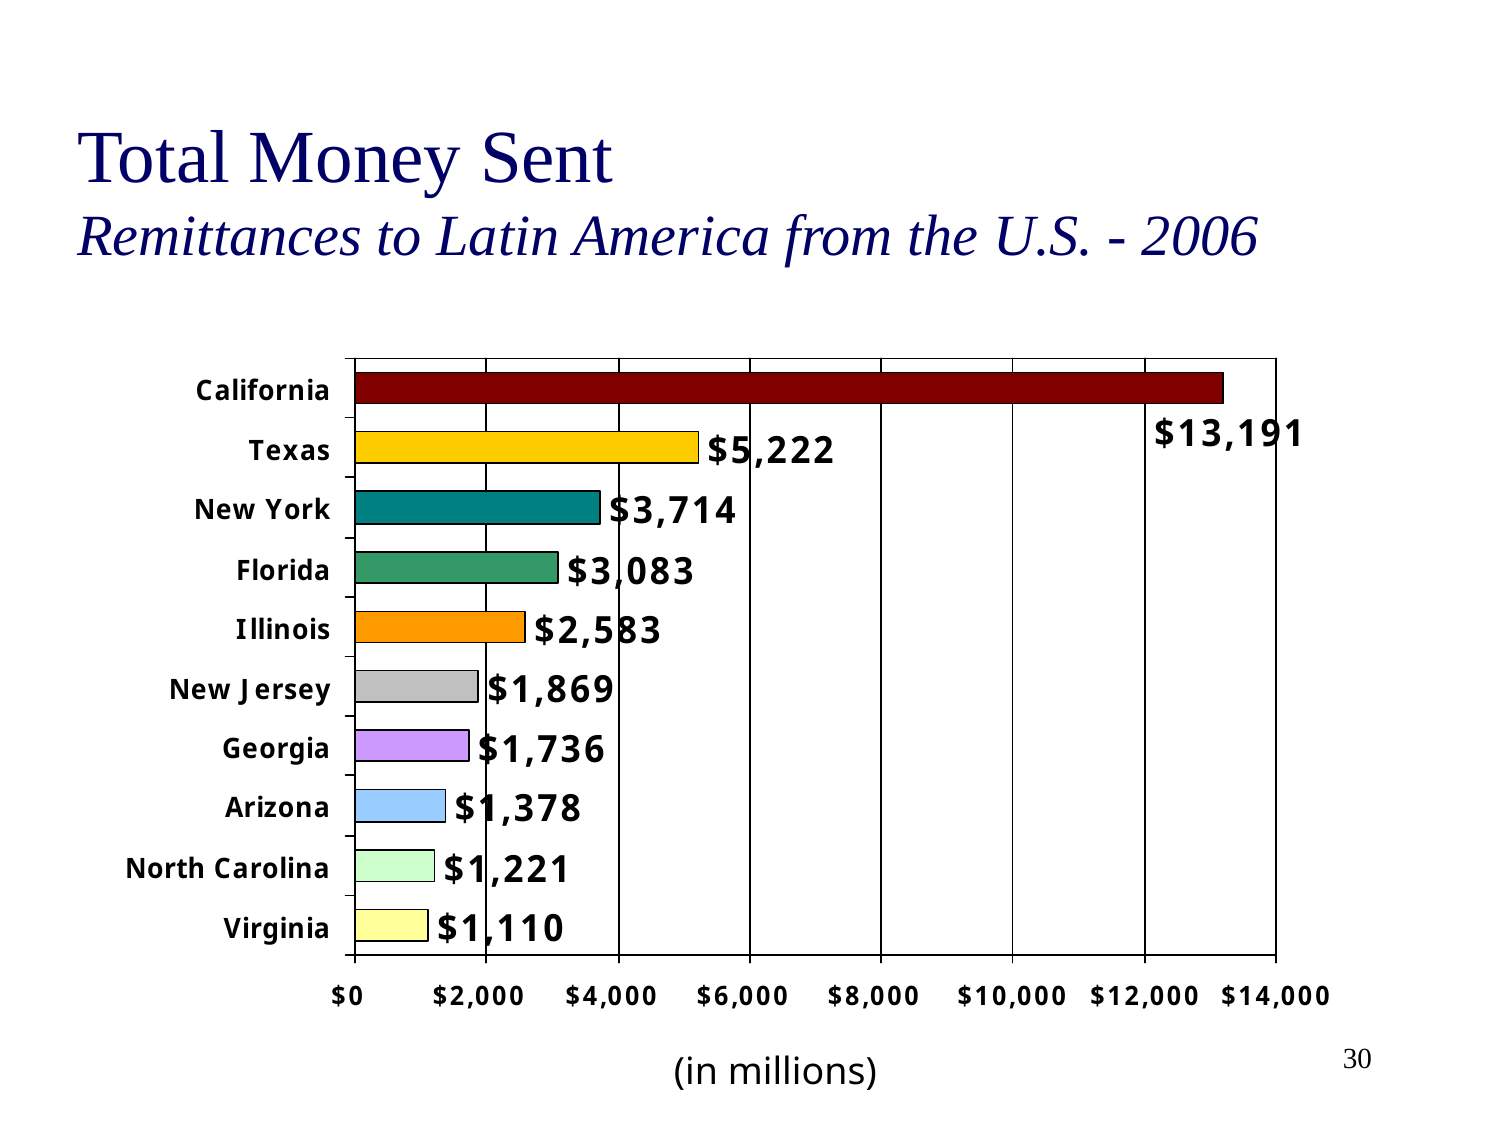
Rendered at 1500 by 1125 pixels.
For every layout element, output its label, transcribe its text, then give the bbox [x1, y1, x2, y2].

text_box (in millions) [659, 1039, 892, 1100]
title Total Money Sent Remittances to Latin America from the U.S. - 2006 [62, 74, 1438, 301]
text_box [112, 350, 1350, 1026]
slide_number 30 [1074, 1032, 1388, 1108]
